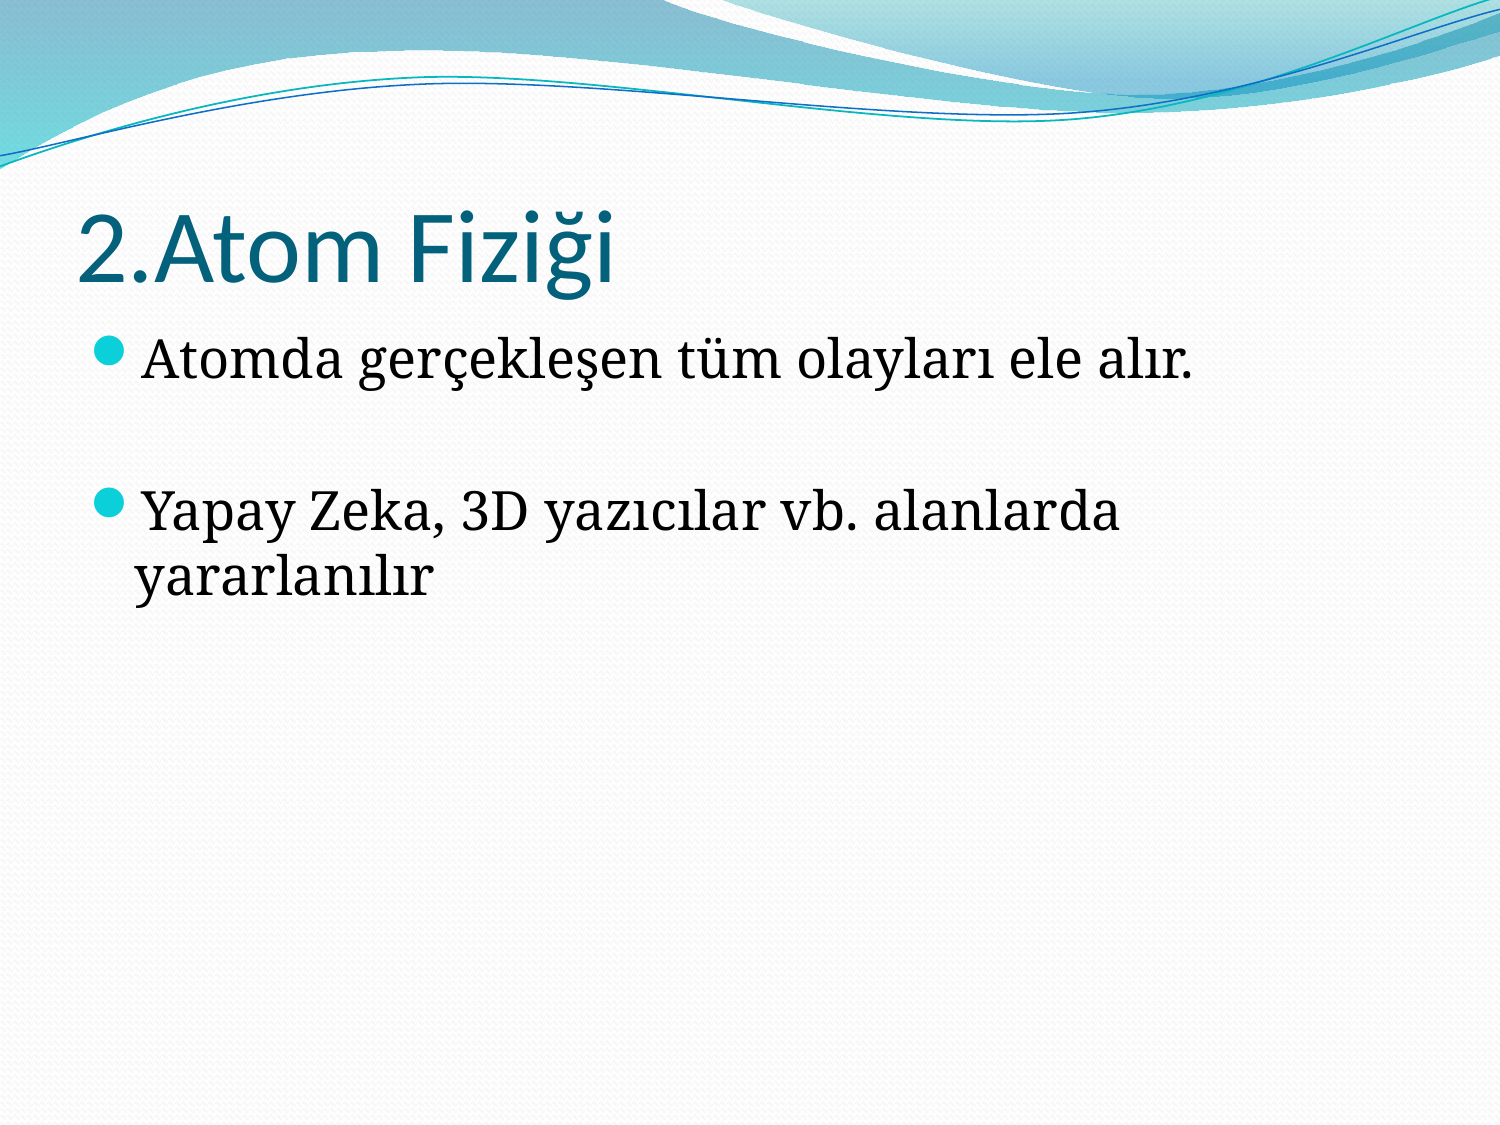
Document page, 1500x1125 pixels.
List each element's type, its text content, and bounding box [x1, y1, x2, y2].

list Atomda gerçekleşen tüm olayları ele alır. Yapay Zeka, 3D yazıcılar vb. alanlarda yararlanılır [75, 317, 1425, 1038]
title 2.Atom Fiziği [75, 115, 1425, 303]
